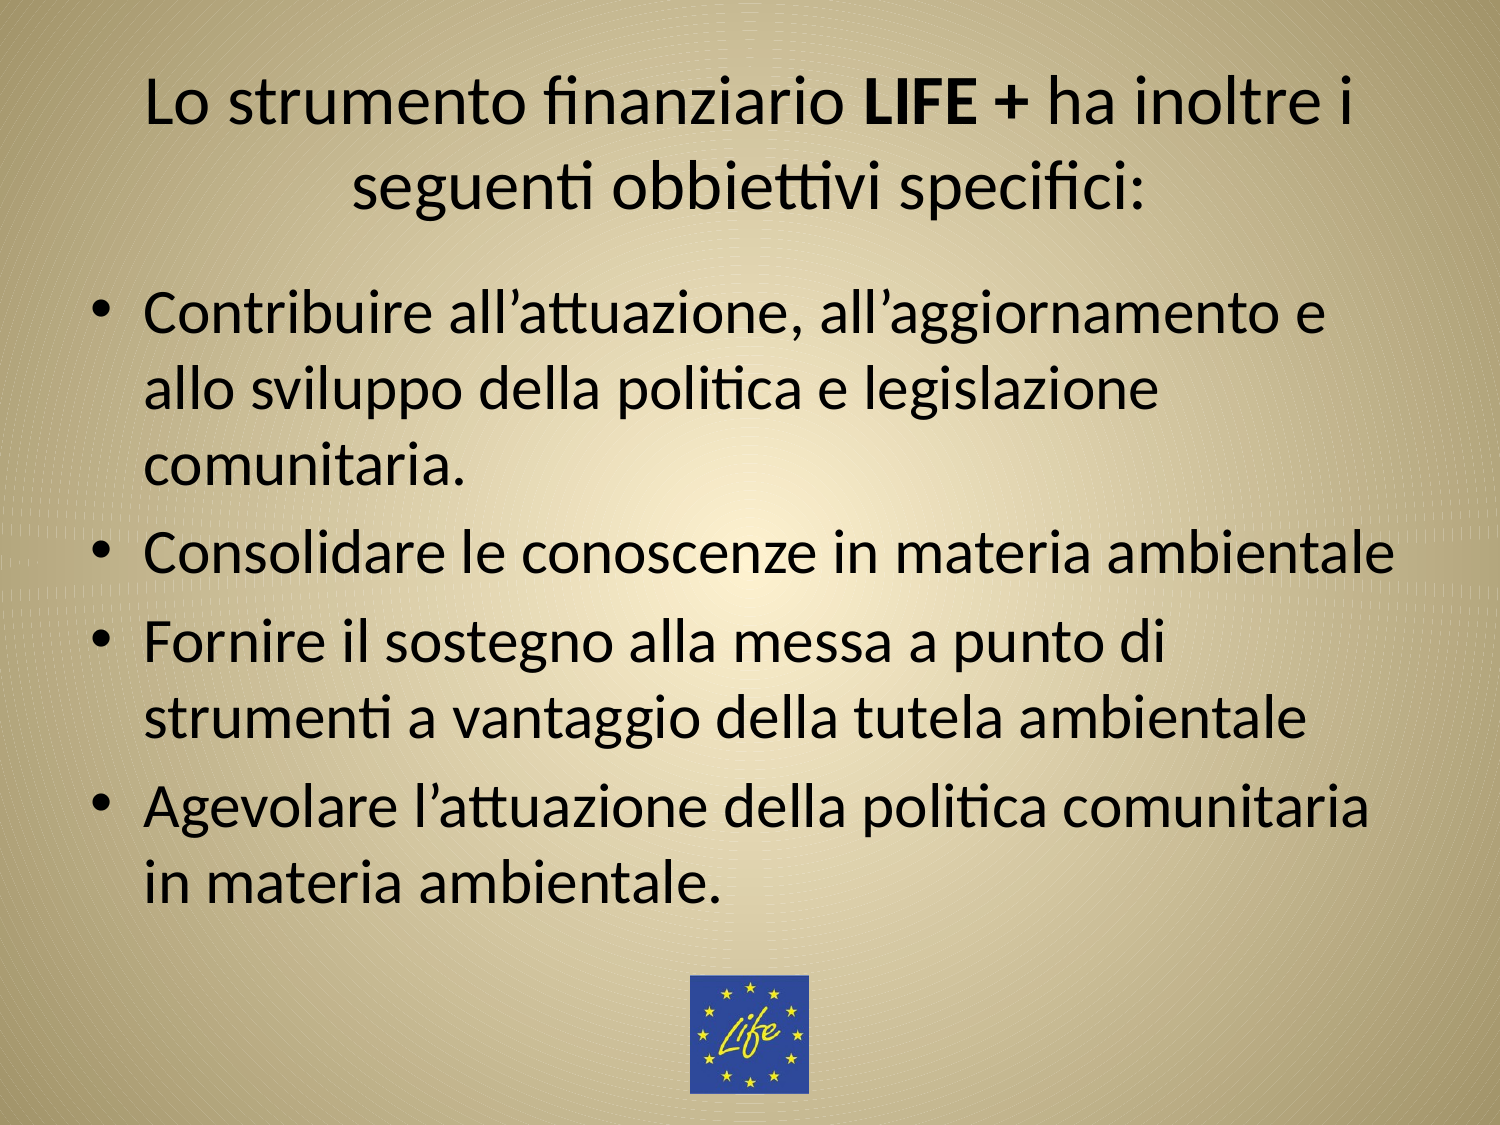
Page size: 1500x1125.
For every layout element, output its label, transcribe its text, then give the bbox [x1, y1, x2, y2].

title Lo strumento finanziario LIFE + ha inoltre i seguenti obbiettivi specifici: [75, 45, 1425, 233]
picture [690, 975, 810, 1095]
list Contribuire all’attuazione, all’aggiornamento e allo sviluppo della politica e legislazione comunitaria. Consolidare le conoscenze in materia ambientale Fornire il sostegno alla messa a punto di strumenti a vantaggio della tutela ambientale Agevolare l’attuazione della politica comunitaria in materia ambientale. [75, 262, 1425, 1005]
